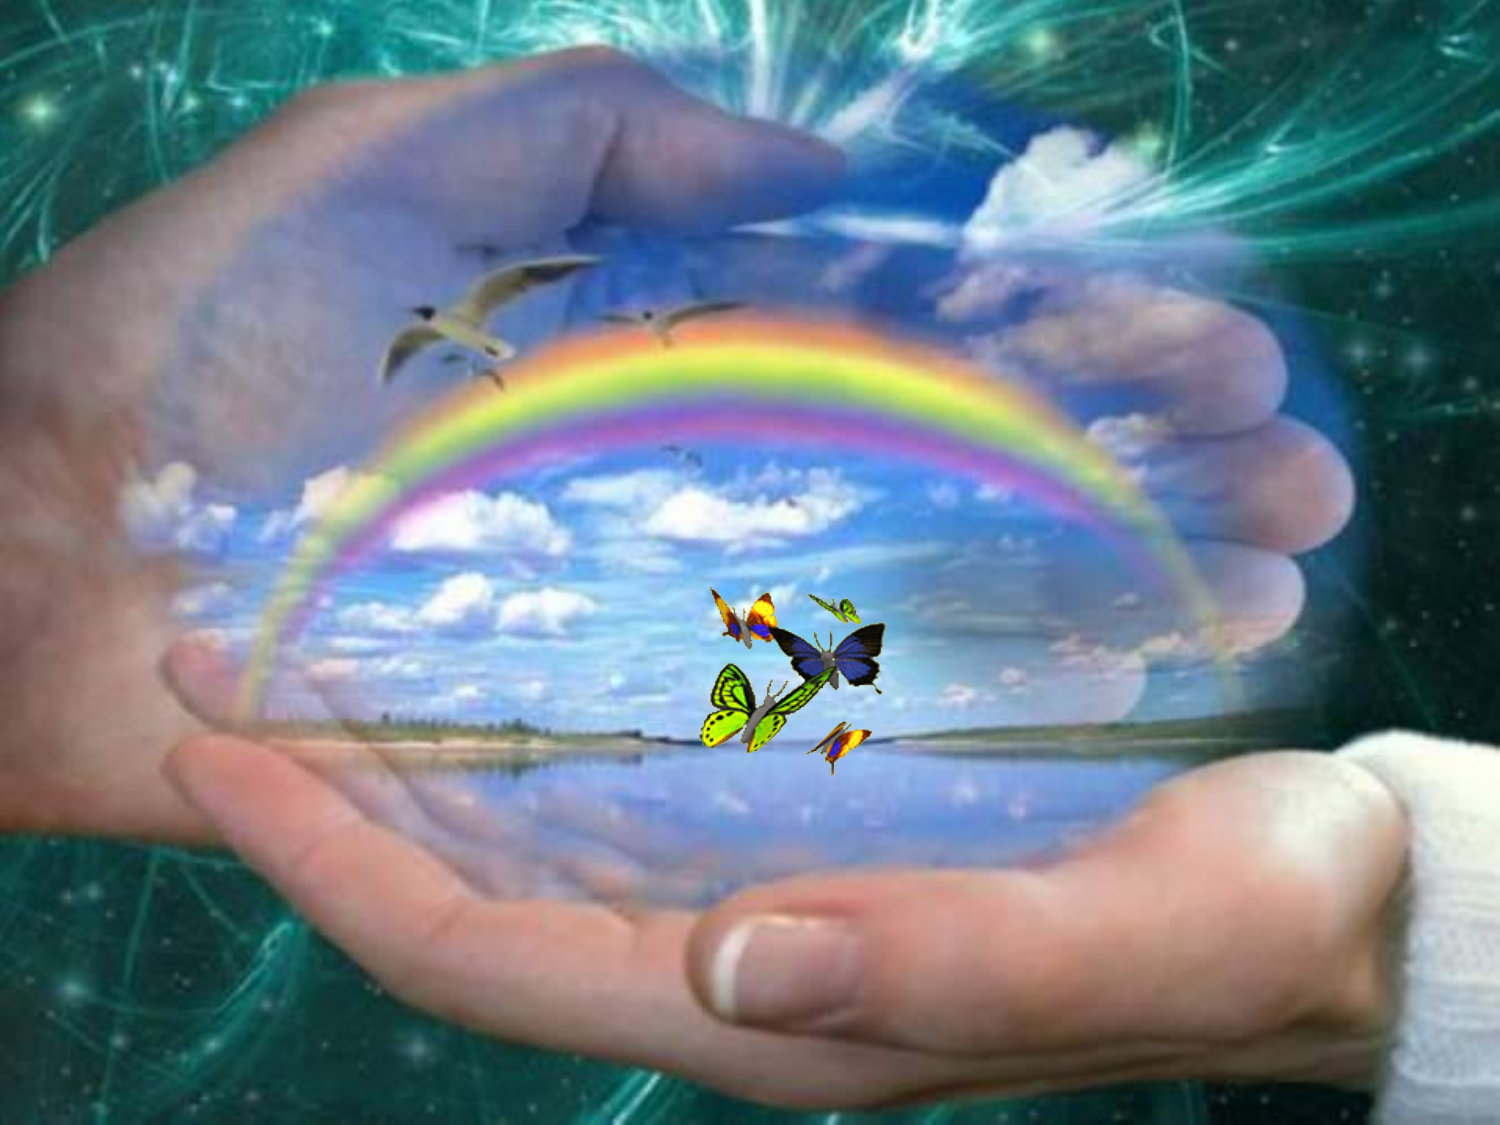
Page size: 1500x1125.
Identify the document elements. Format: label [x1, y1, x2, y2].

list [0, 0, 1500, 1125]
picture [690, 574, 899, 783]
